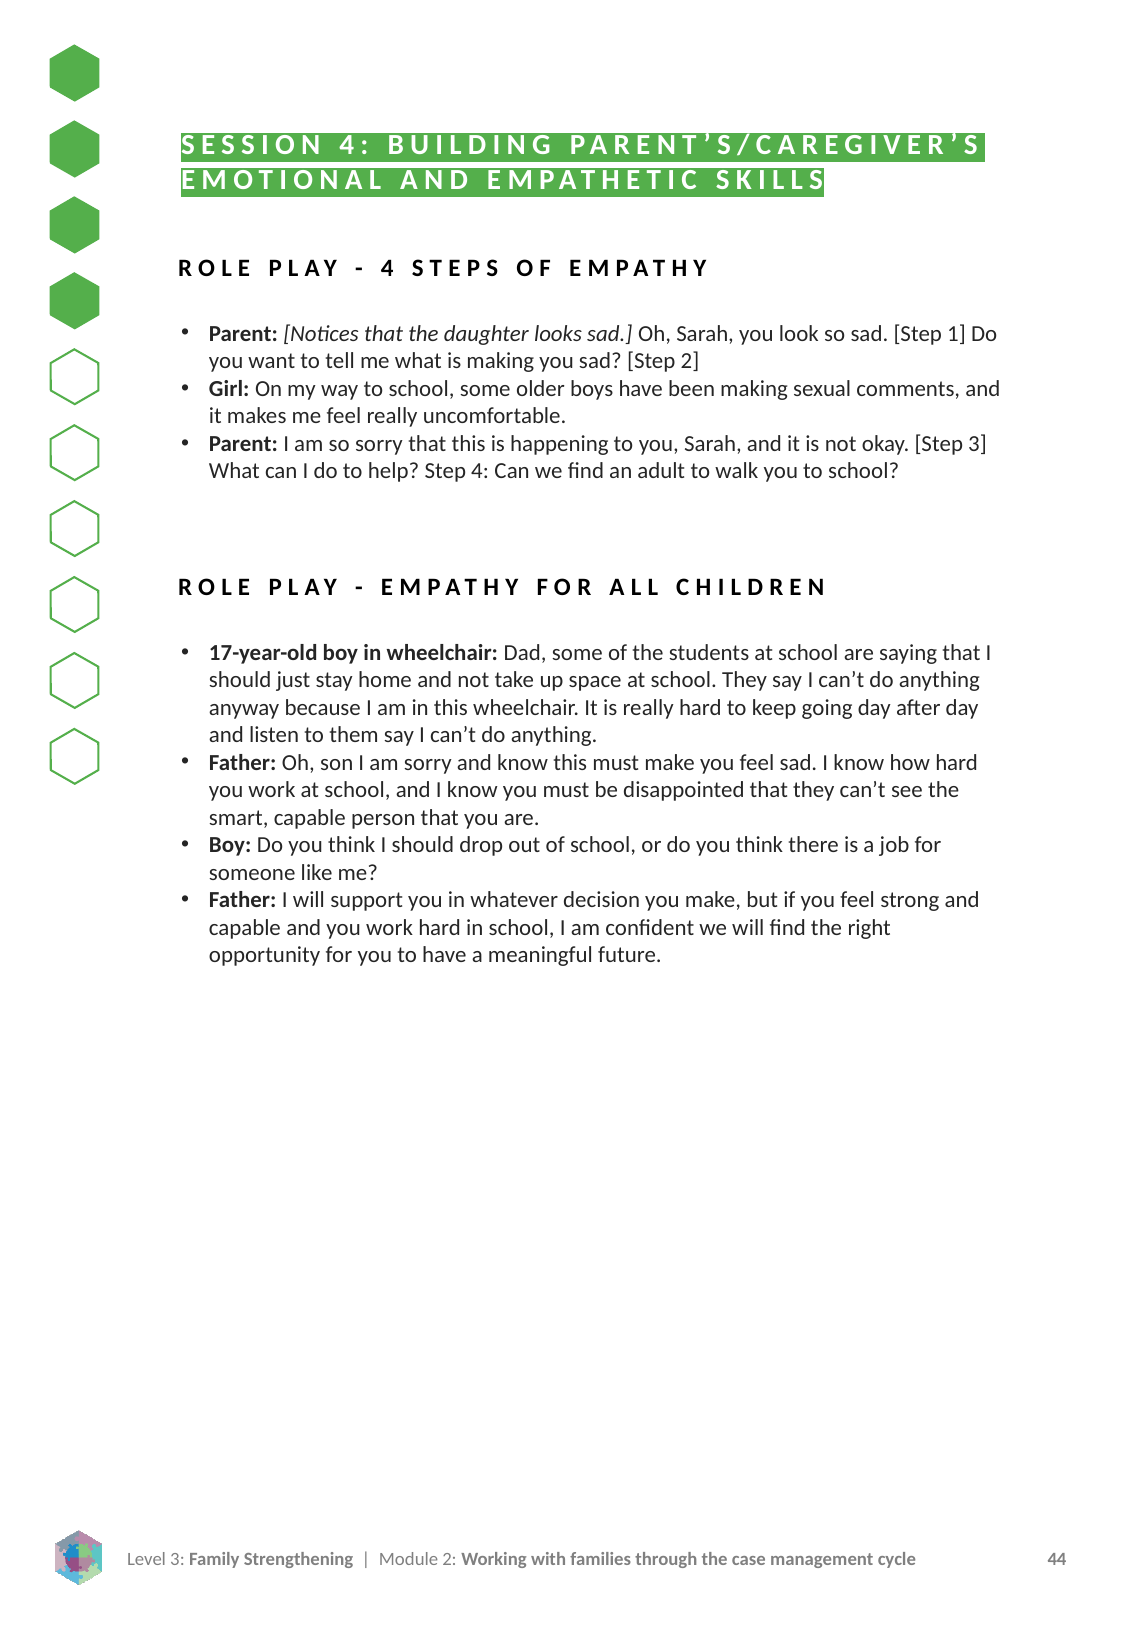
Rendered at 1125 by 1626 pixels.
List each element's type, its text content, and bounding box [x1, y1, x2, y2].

text_box [49, 272, 100, 330]
picture [55, 1530, 102, 1585]
text_box [49, 196, 100, 254]
text_box [49, 651, 100, 710]
text_box [49, 727, 100, 785]
text_box [49, 424, 100, 482]
text_box [49, 120, 100, 178]
text_box SESSION 4: BUILDING PARENT’S/CAREGIVER’S EMOTIONAL AND EMPATHETIC SKILLS [166, 117, 1024, 203]
text_box [49, 575, 100, 634]
text_box ROLE PLAY - EMPATHY FOR ALL CHILDREN [163, 562, 1026, 608]
text_box ROLE PLAY - 4 STEPS OF EMPATHY [163, 243, 1026, 289]
text_box [49, 499, 100, 558]
text_box 17-year-old boy in wheelchair: Dad, some of the students at school are saying that I should just stay home and not take up space at school. They say I can’t do anything anyway because I am in this wheelchair. It is really hard to keep going day after day and listen to them say I can’t do anything. Father: Oh, son I am sorry and know this must make you feel sad. I know how hard you work at school, and I know you must be disappointed that they can’t see the smart, capable person that you are. Boy: Do you think I should drop out of school, or do you think there is a job for someone like me? Father: I will support you in whatever decision you make, but if you feel strong and capable and you work hard in school, I am confident we will find the right opportunity for you to have a meaningful future. [166, 630, 1024, 1002]
text_box [49, 348, 100, 406]
text_box Parent: [Notices that the daughter looks sad.] Oh, Sarah, you look so sad. [Step 1] Do you want to tell me what is making you sad? [Step 2] Girl: On my way to school, some older boys have been making sexual comments, and it makes me feel really uncomfortable. Parent: I am so sorry that this is happening to you, Sarah, and it is not okay. [Step 3] What can I do to help? Step 4: Can we find an adult to walk you to school? [166, 311, 1024, 519]
text_box [49, 44, 100, 102]
